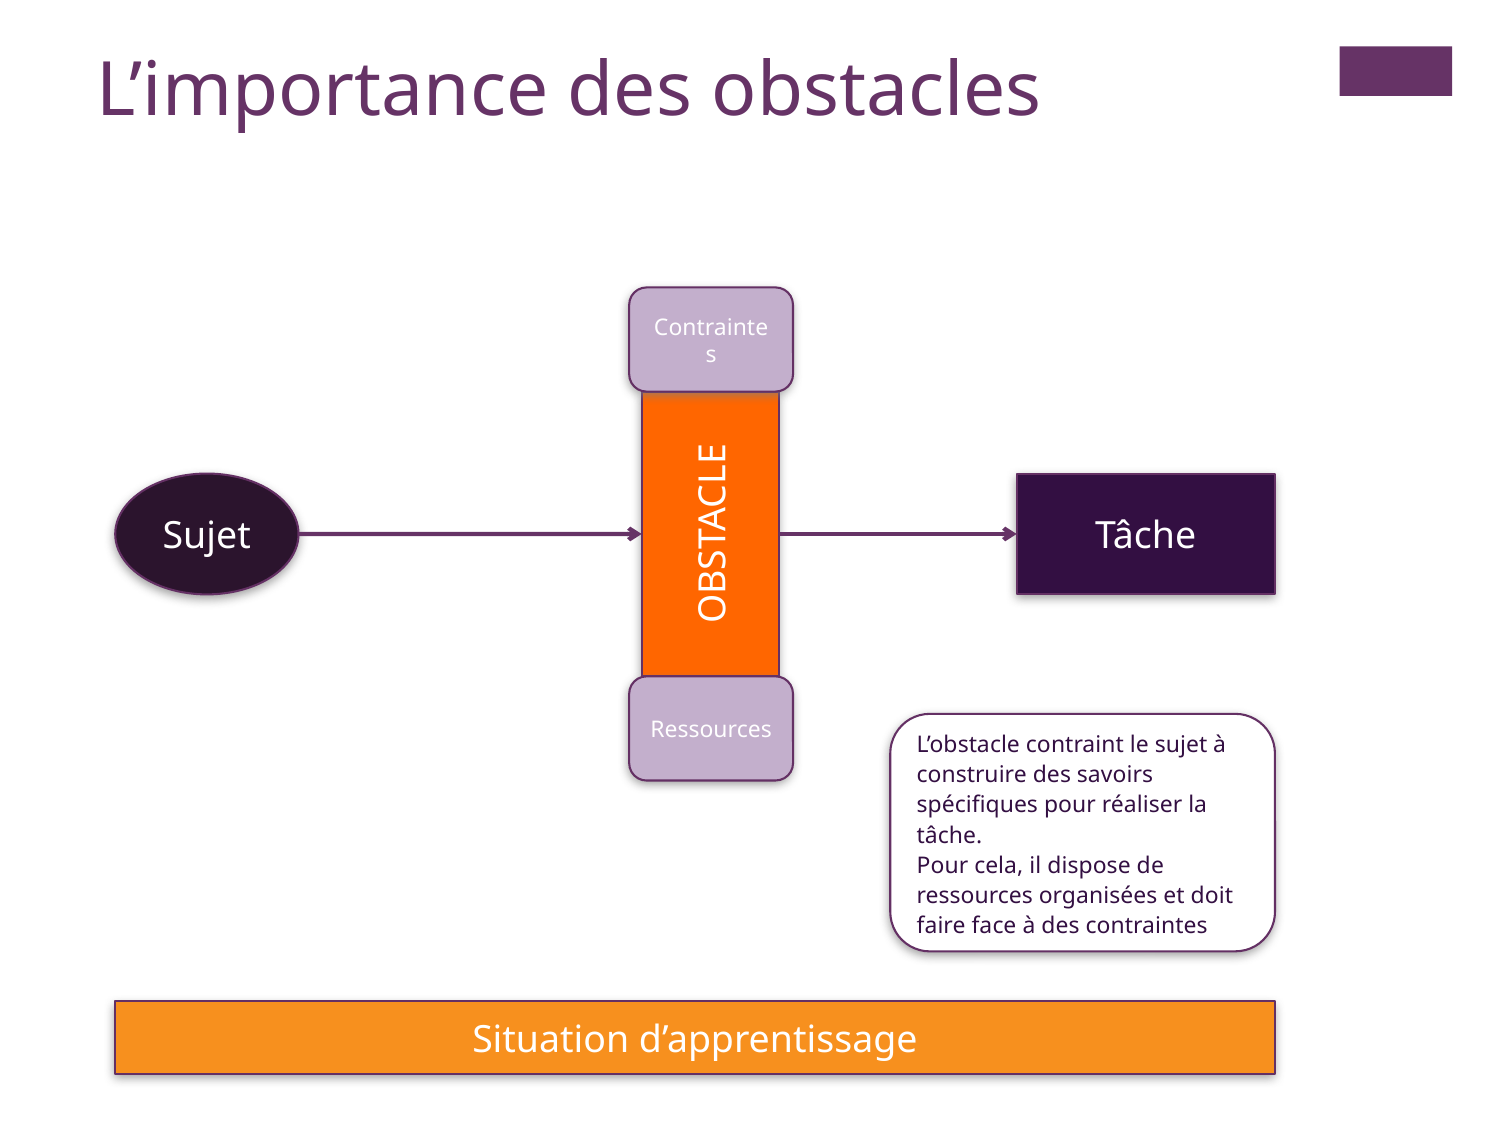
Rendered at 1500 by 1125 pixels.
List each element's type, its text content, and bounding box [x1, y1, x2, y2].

text_box Tâche [1016, 473, 1276, 595]
text_box Sujet [114, 472, 300, 596]
text_box L’obstacle contraint le sujet à construire des savoirs spécifiques pour réaliser la tâche. Pour cela, il dispose de ressources organisées et doit faire face à des contraintes [889, 712, 1277, 953]
text_box Ressources [628, 675, 795, 782]
text_box L’importance des obstacles [81, 33, 1381, 217]
text_box Situation d’apprentissage [114, 1000, 1276, 1075]
text_box OBSTACLE [641, 401, 780, 674]
text_box Contraintes [628, 286, 795, 393]
